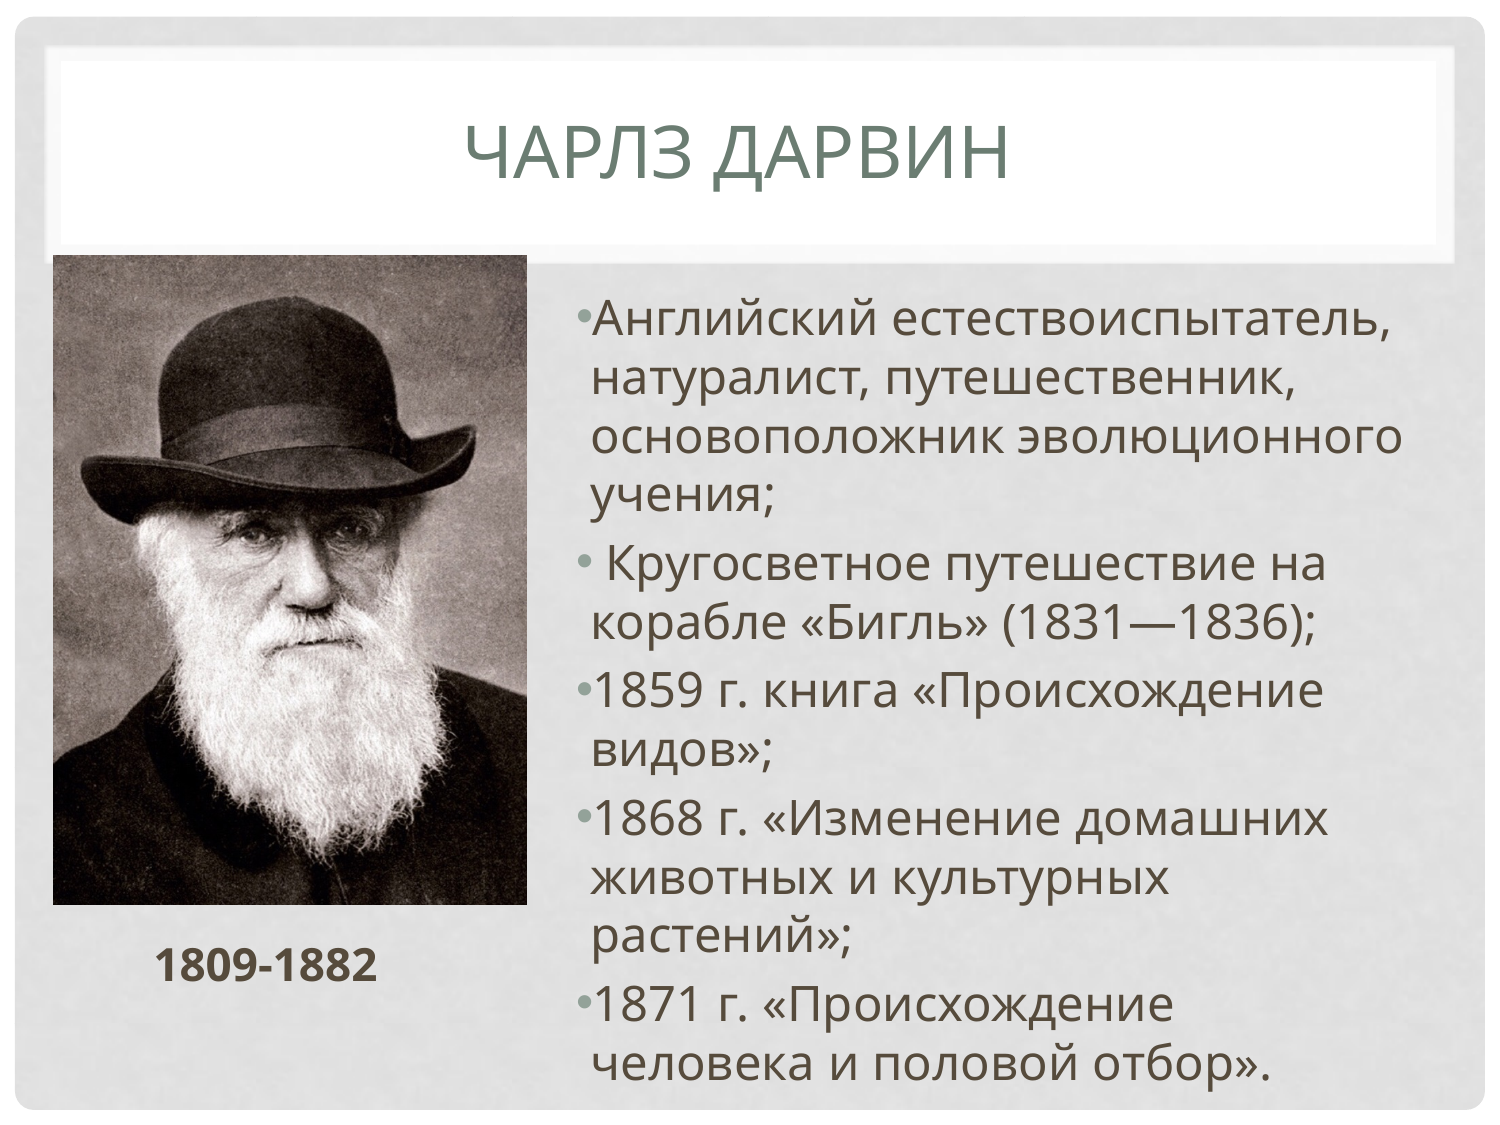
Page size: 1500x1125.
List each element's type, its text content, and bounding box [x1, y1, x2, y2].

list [52, 255, 527, 905]
list 1809-1882 [41, 893, 491, 999]
title Чарлз Дарвин [69, 66, 1425, 232]
list Английский естествоиспытатель, натуралист, путешественник, основоположник эволюционного учения; Кругосветное путешествие на корабле «Бигль» (1831—1836); 1859 г. книга «Происхождение видов»; 1868 г. «Изменение домашних животных и культурных растений»; 1871 г. «Происхождение человека и половой отбор». [561, 278, 1425, 1106]
